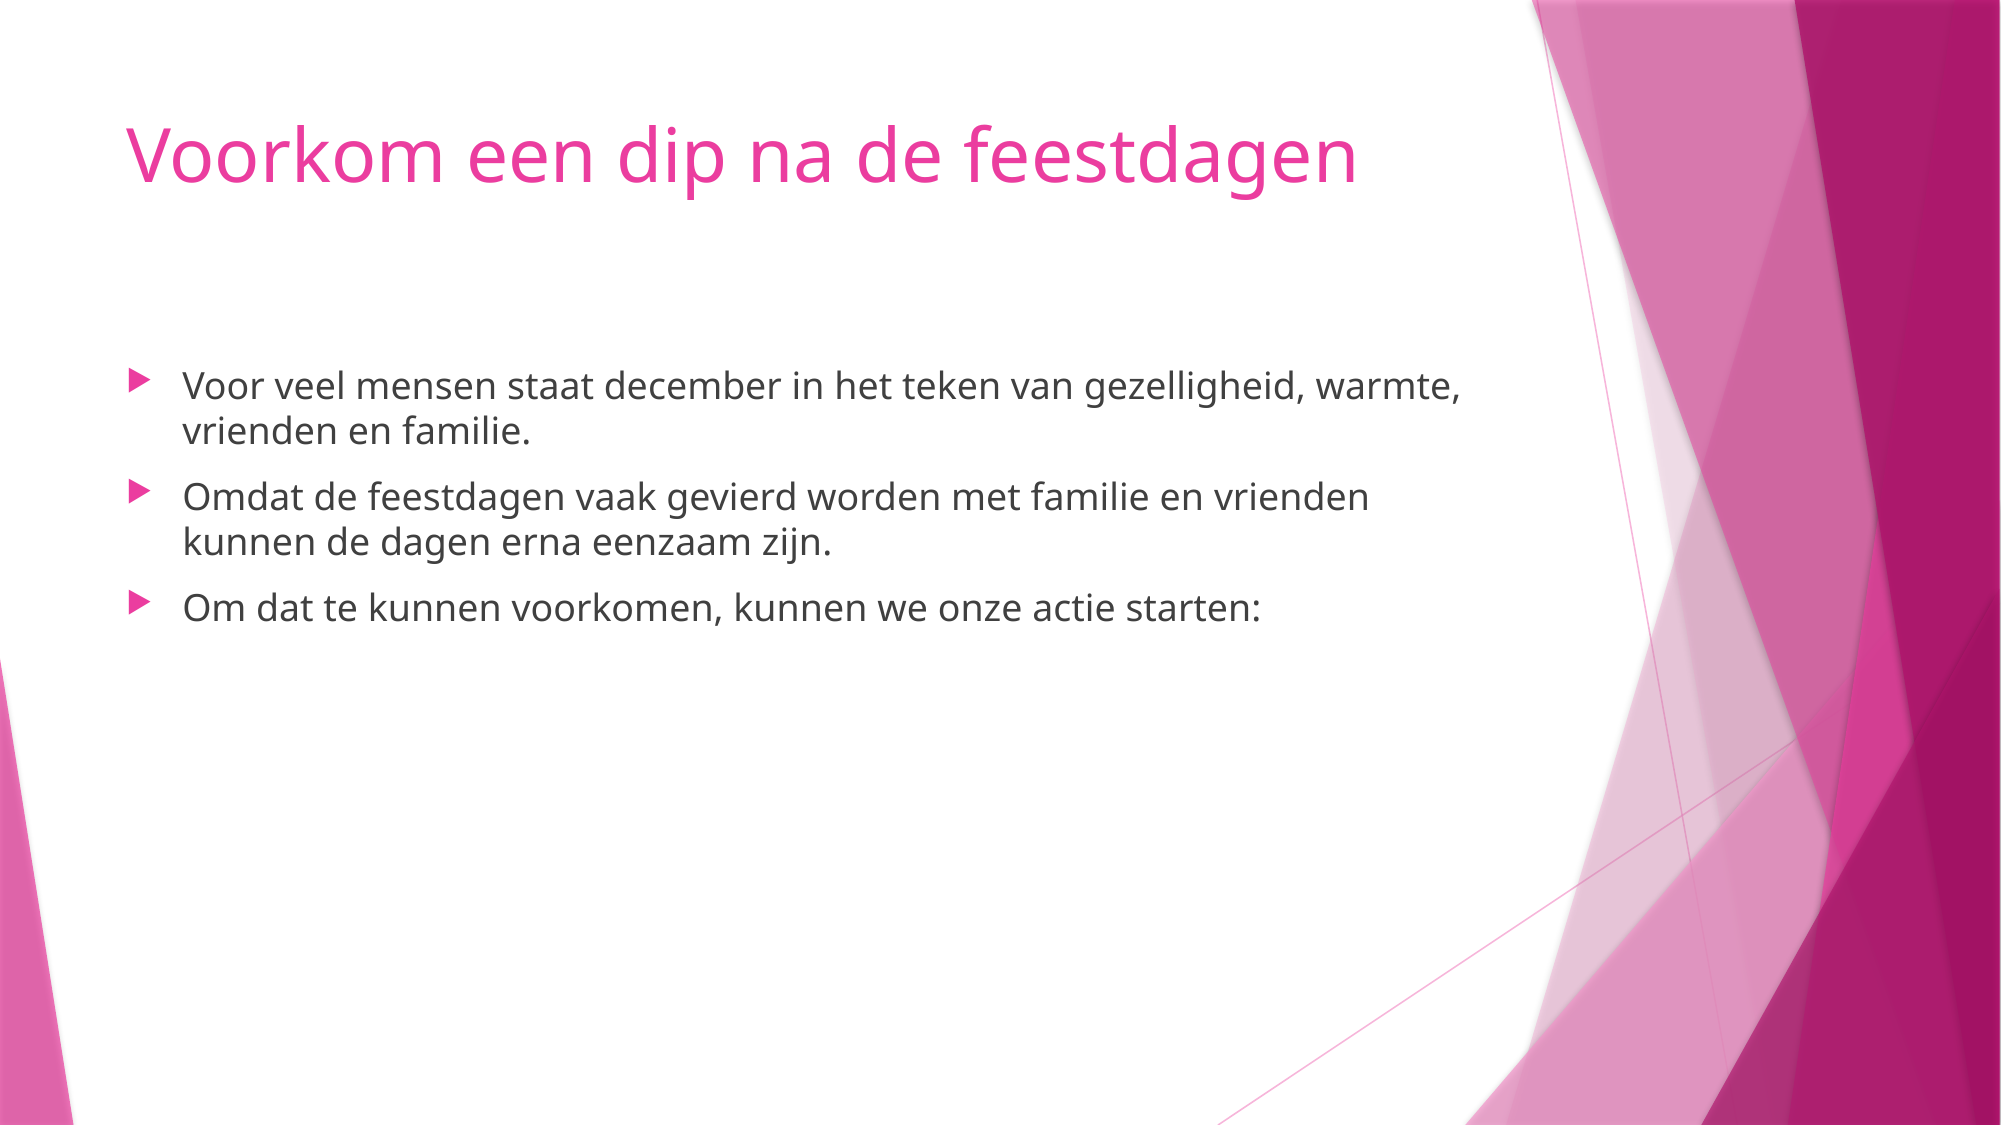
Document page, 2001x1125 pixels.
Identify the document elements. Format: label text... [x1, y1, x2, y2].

title Voorkom een dip na de feestdagen [111, 99, 1522, 317]
list Voor veel mensen staat december in het teken van gezelligheid, warmte, vrienden en familie. Omdat de feestdagen vaak gevierd worden met familie en vrienden kunnen de dagen erna eenzaam zijn. Om dat te kunnen voorkomen, kunnen we onze actie starten: [111, 354, 1522, 992]
